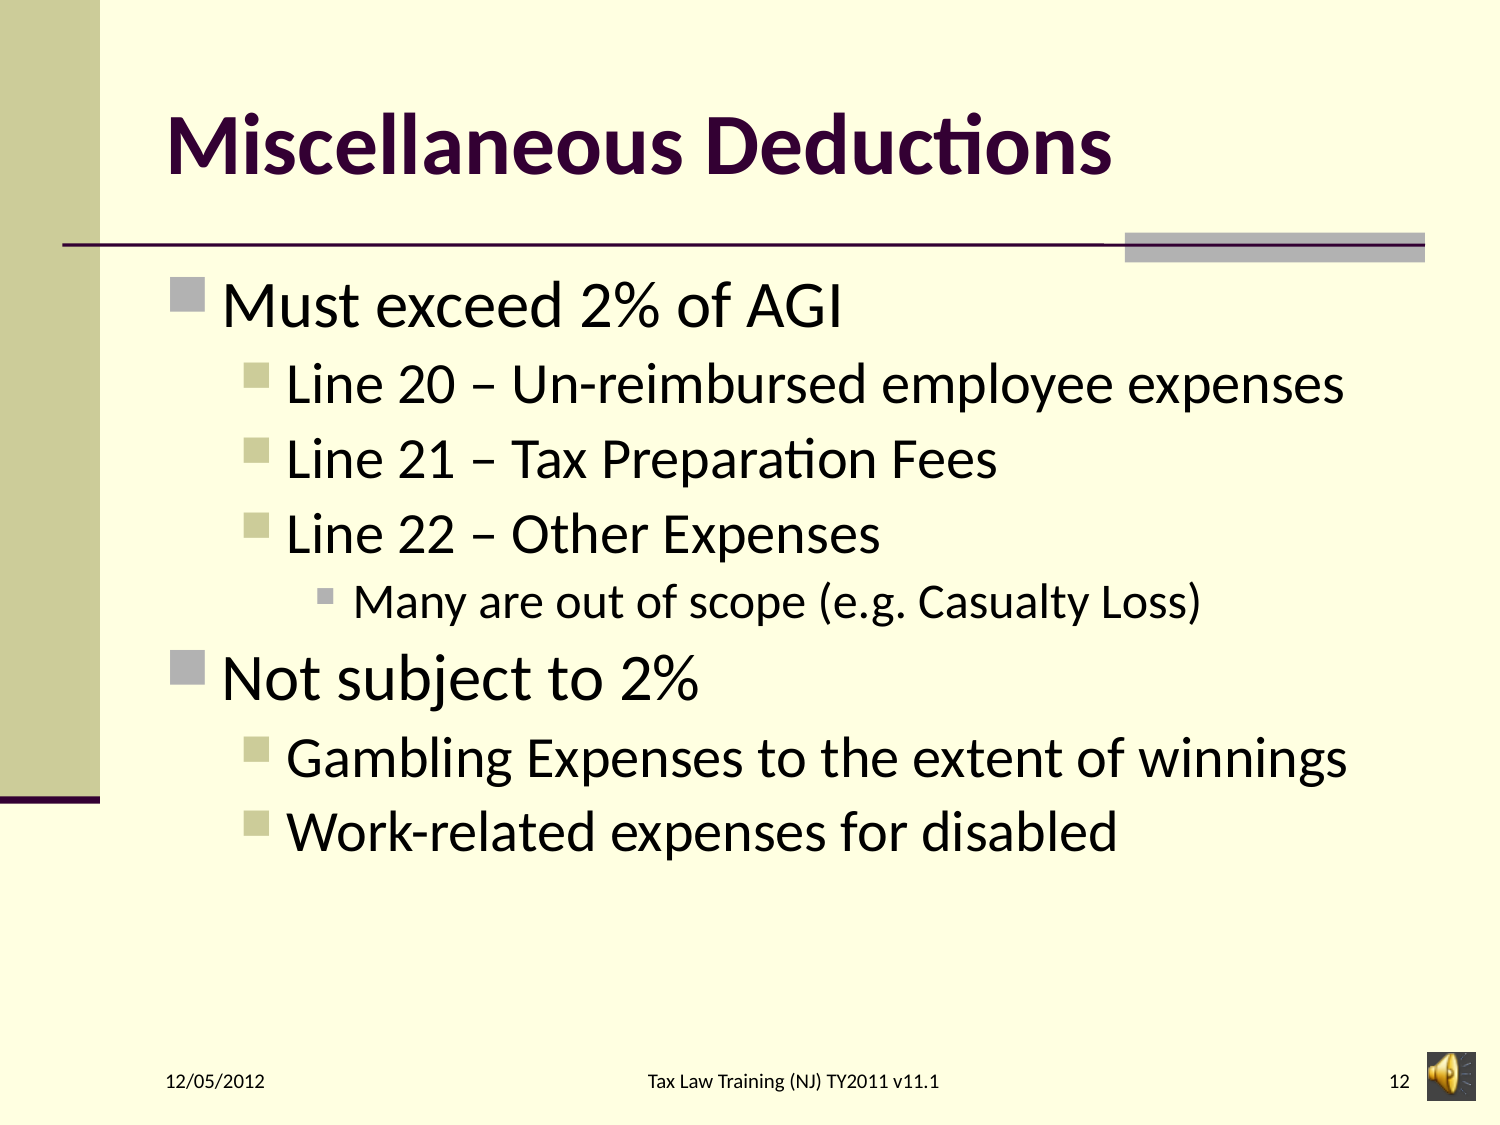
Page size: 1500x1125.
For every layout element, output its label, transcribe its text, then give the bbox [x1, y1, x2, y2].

list Must exceed 2% of AGI Line 20 – Un-reimbursed employee expenses Line 21 – Tax Preparation Fees Line 22 – Other Expenses Many are out of scope (e.g. Casualty Loss) Not subject to 2% Gambling Expenses to the extent of winnings Work-related expenses for disabled [150, 262, 1425, 1038]
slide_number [149, 1050, 476, 1101]
footer Tax Law Training (NJ) TY2011 v11.1 [549, 1049, 1038, 1101]
title Miscellaneous Deductions [150, 45, 1425, 234]
picture [1426, 1051, 1477, 1102]
slide_number 12 [1112, 1049, 1426, 1101]
